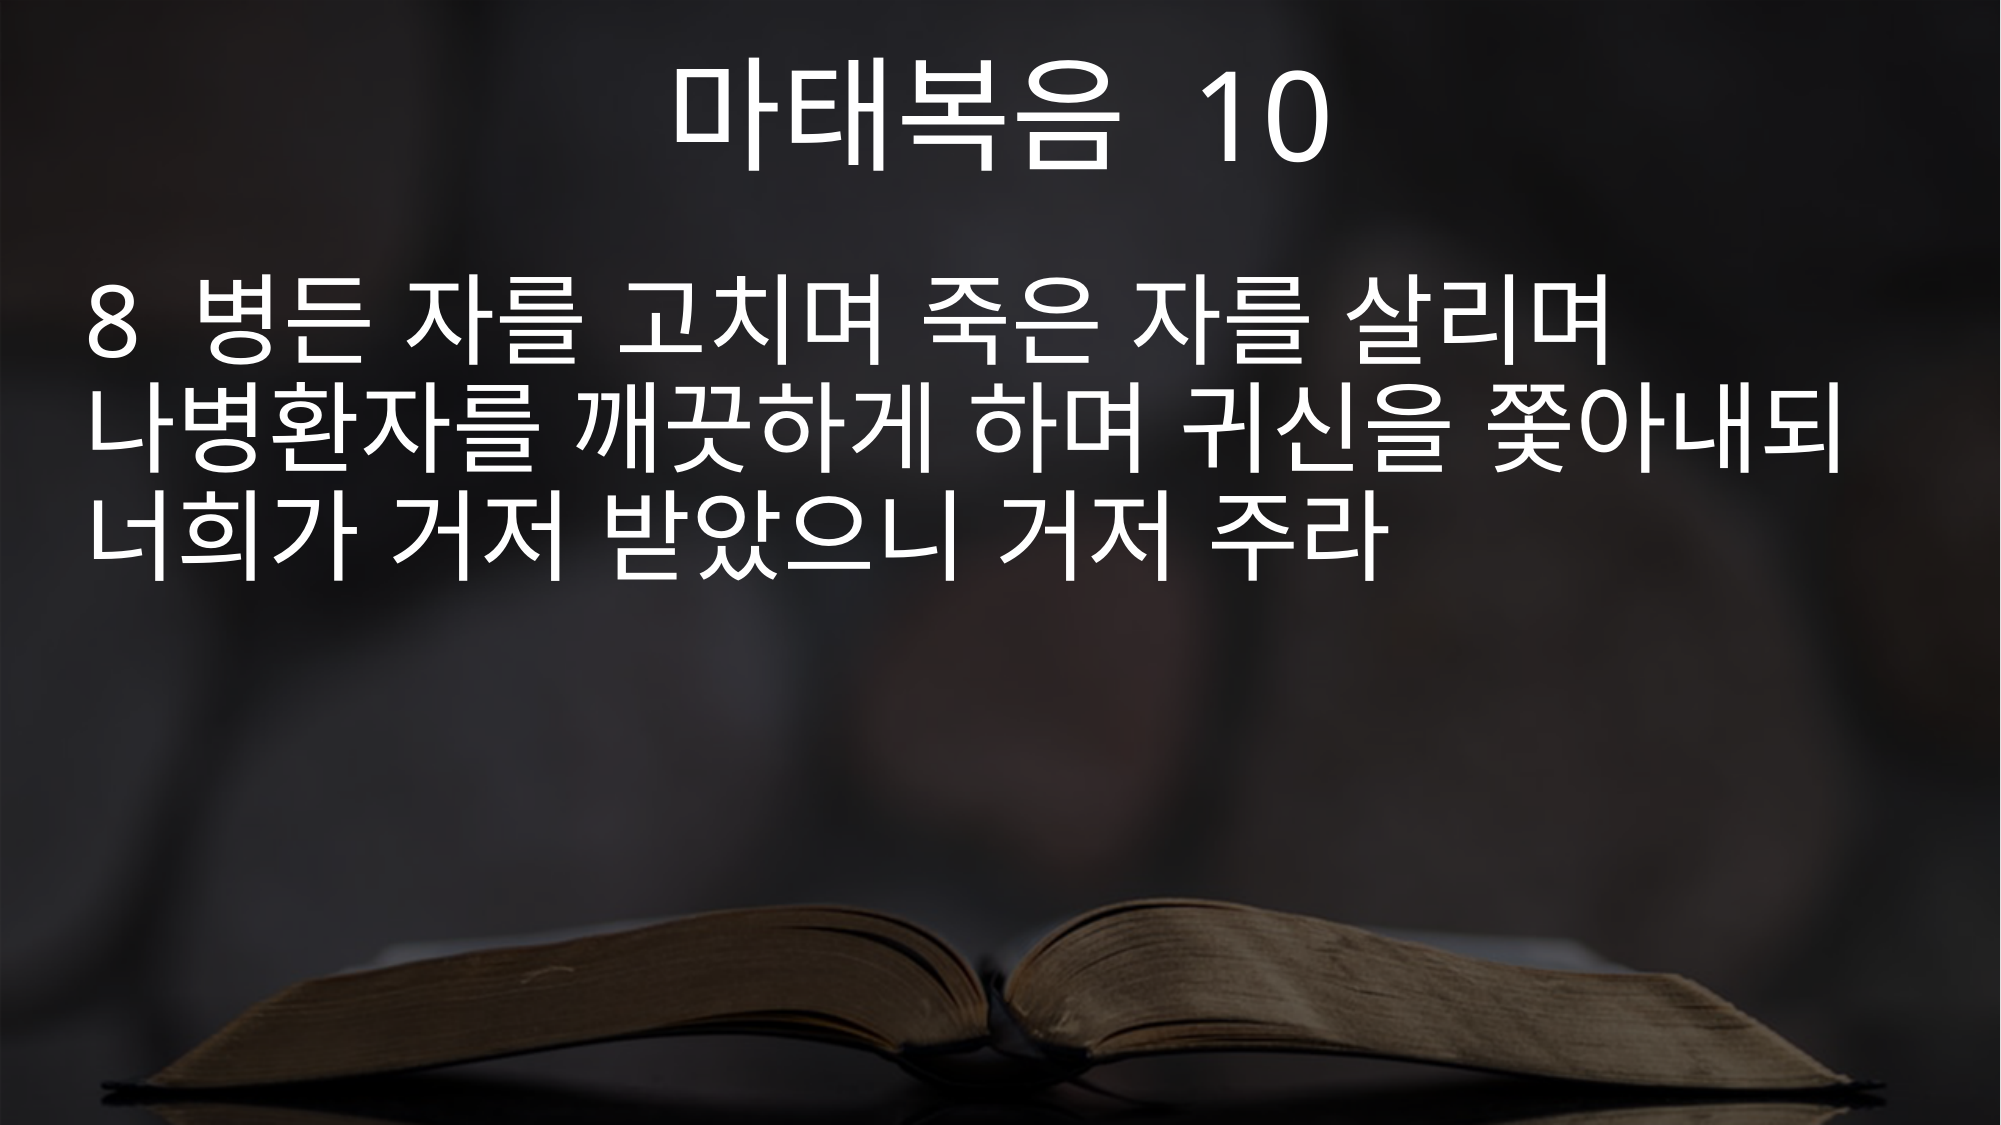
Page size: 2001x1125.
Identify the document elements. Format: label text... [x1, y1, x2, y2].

picture [0, 0, 2001, 1125]
footer 마태복음 10 [0, 32, 2000, 192]
list 8 병든 자를 고치며 죽은 자를 살리며 나병환자를 깨끗하게 하며 귀신을 쫓아내되 너희가 거저 받았으니 거저 주라 [69, 263, 1953, 423]
